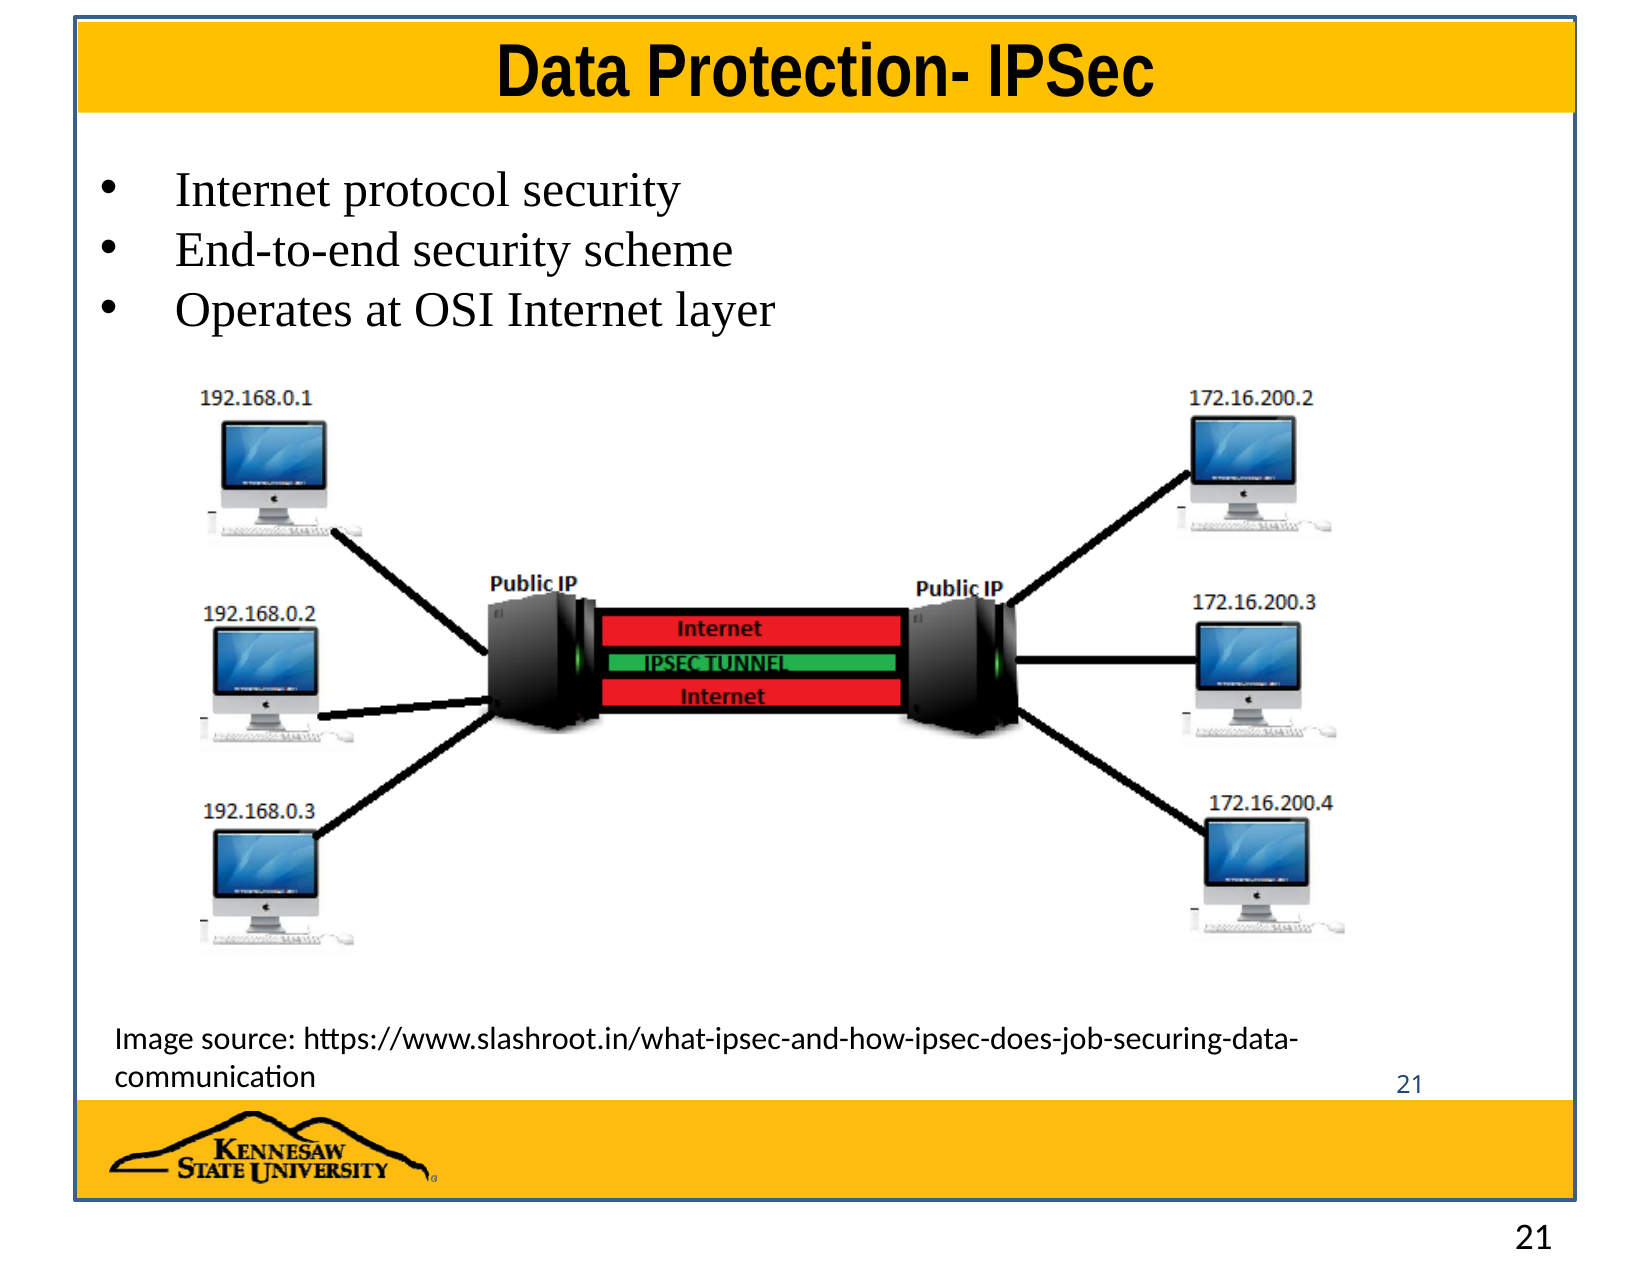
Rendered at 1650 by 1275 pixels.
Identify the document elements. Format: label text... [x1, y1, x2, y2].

picture [199, 374, 1351, 956]
title Data Protection- IPSec [77, 21, 1575, 113]
picture [108, 1111, 437, 1184]
text_box Image source: https://www.slashroot.in/what-ipsec-and-how-ipsec-does-job-securing-data-communication [99, 1009, 1517, 1102]
list Internet protocol security End-to-end security scheme Operates at OSI Internet layer [99, 156, 1550, 406]
